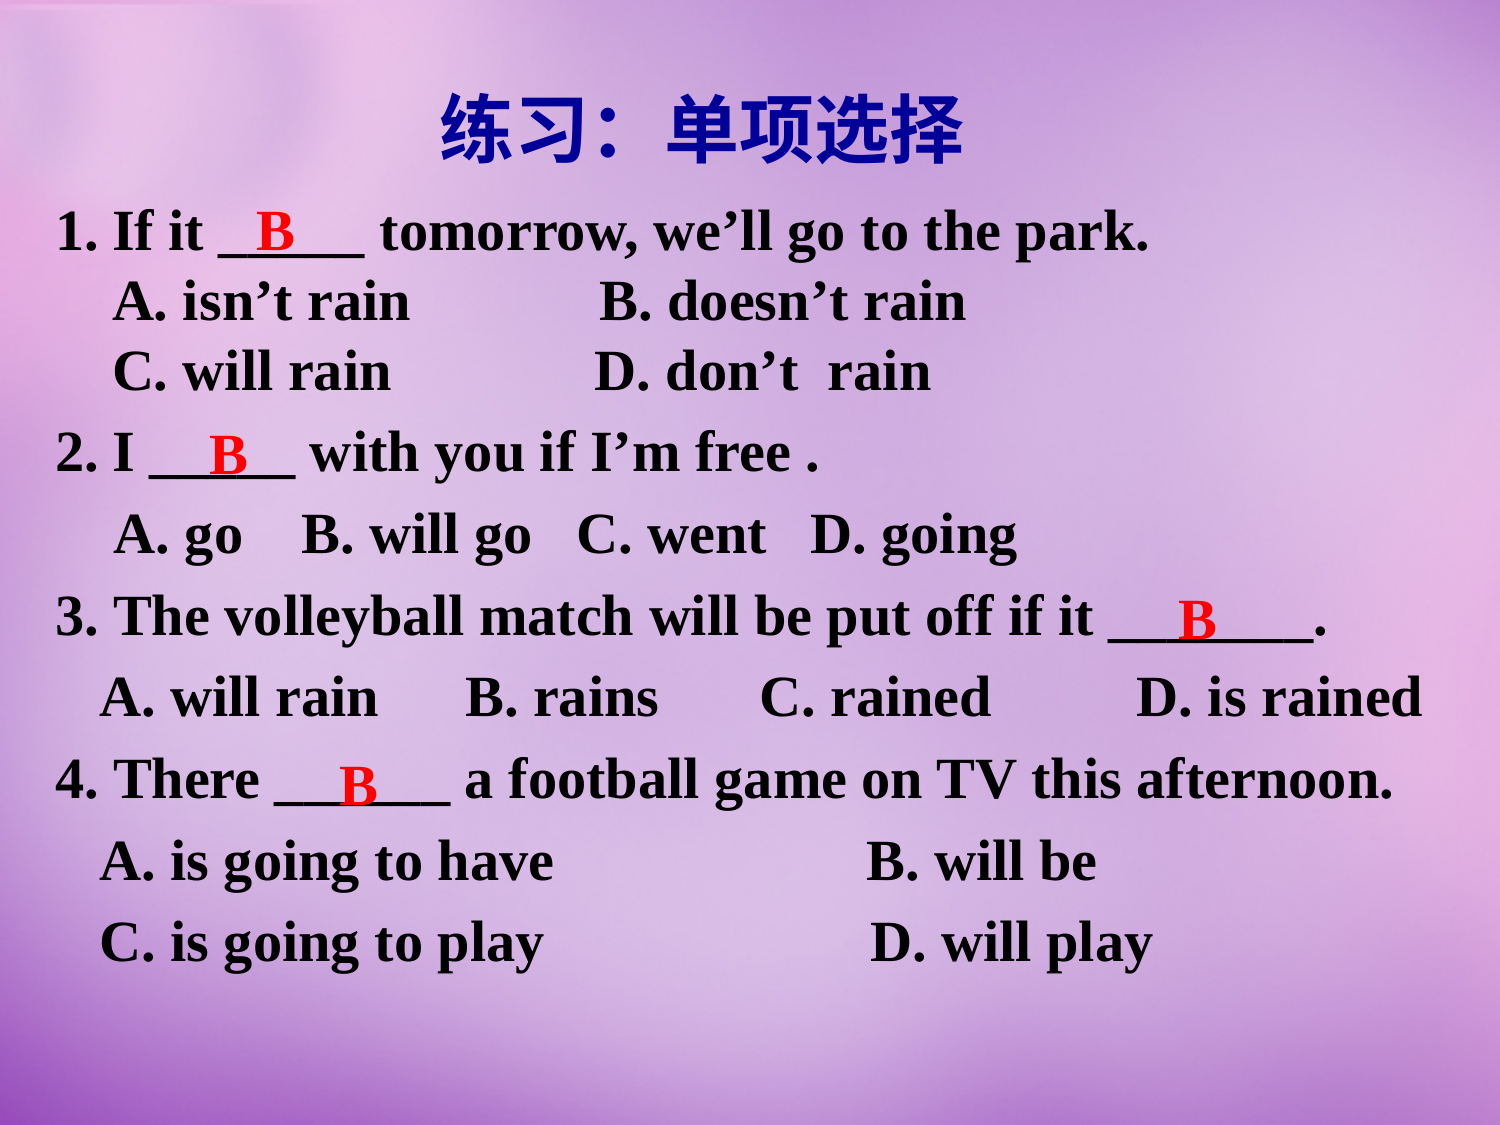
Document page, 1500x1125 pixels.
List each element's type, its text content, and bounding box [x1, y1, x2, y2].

picture [0, 0, 1500, 1125]
text_box If it _____ tomorrow, we’ll go to the park. A. isn’t rain B. doesn’t rain C. will rain D. don’t rain I _____ with you if I’m free . A. go B. will go C. went D. going 3. The volleyball match will be put off if it _______. A. will rain B. rains C. rained D. is rained 4. There ______ a football game on TV this afternoon. A. is going to have B. will be C. is going to play D. will play [41, 184, 1447, 1024]
text_box 练习：单项选择 [424, 74, 983, 180]
text_box B [324, 739, 431, 825]
text_box B [1163, 574, 1282, 659]
text_box B [218, 184, 349, 270]
text_box B [194, 408, 266, 494]
